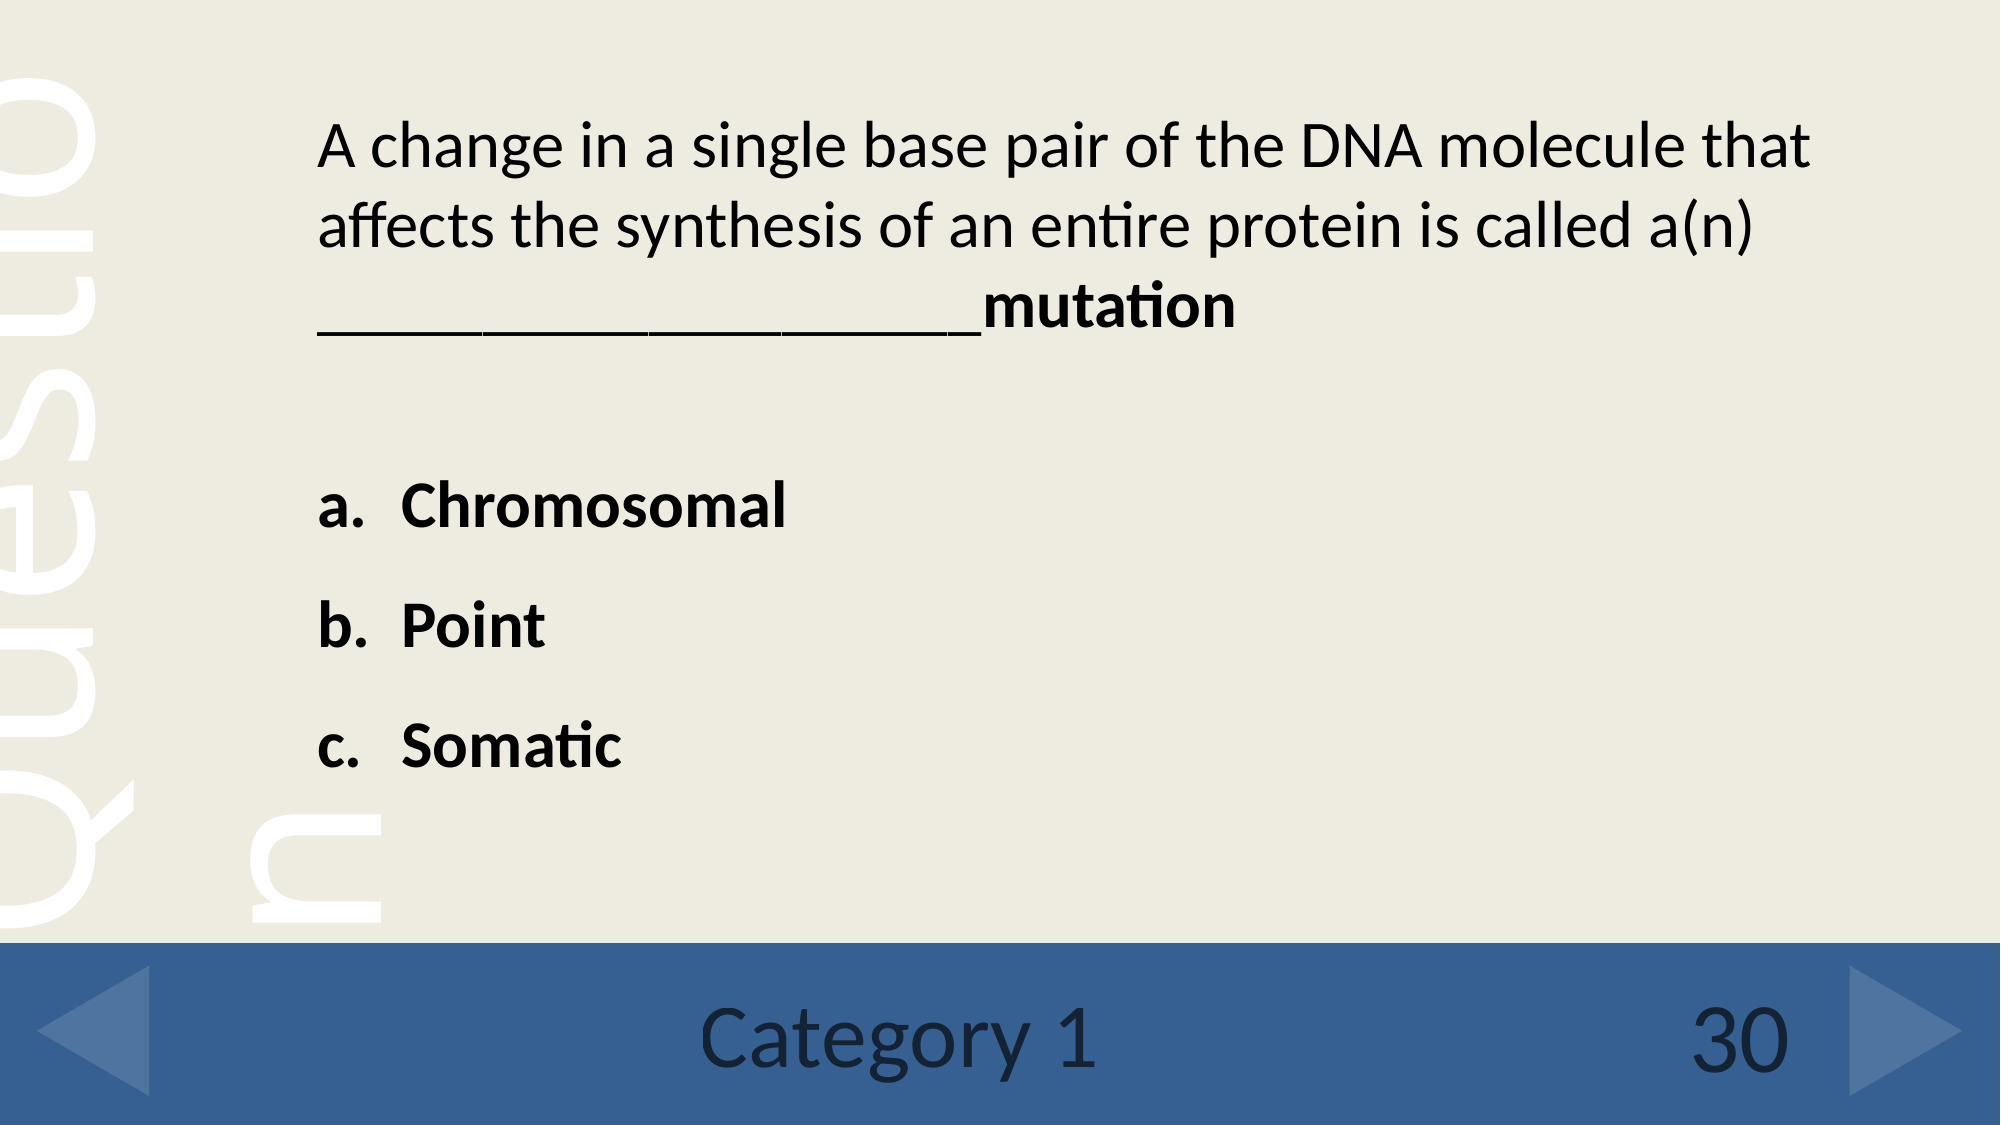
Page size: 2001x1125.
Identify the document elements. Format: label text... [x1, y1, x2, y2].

list A change in a single base pair of the DNA molecule that affects the synthesis of an entire protein is called a(n) ____________________mutation Chromosomal Point Somatic [302, 111, 1935, 850]
list 30 [1800, 967, 1806, 1097]
title Category 1 [0, 937, 1800, 1125]
